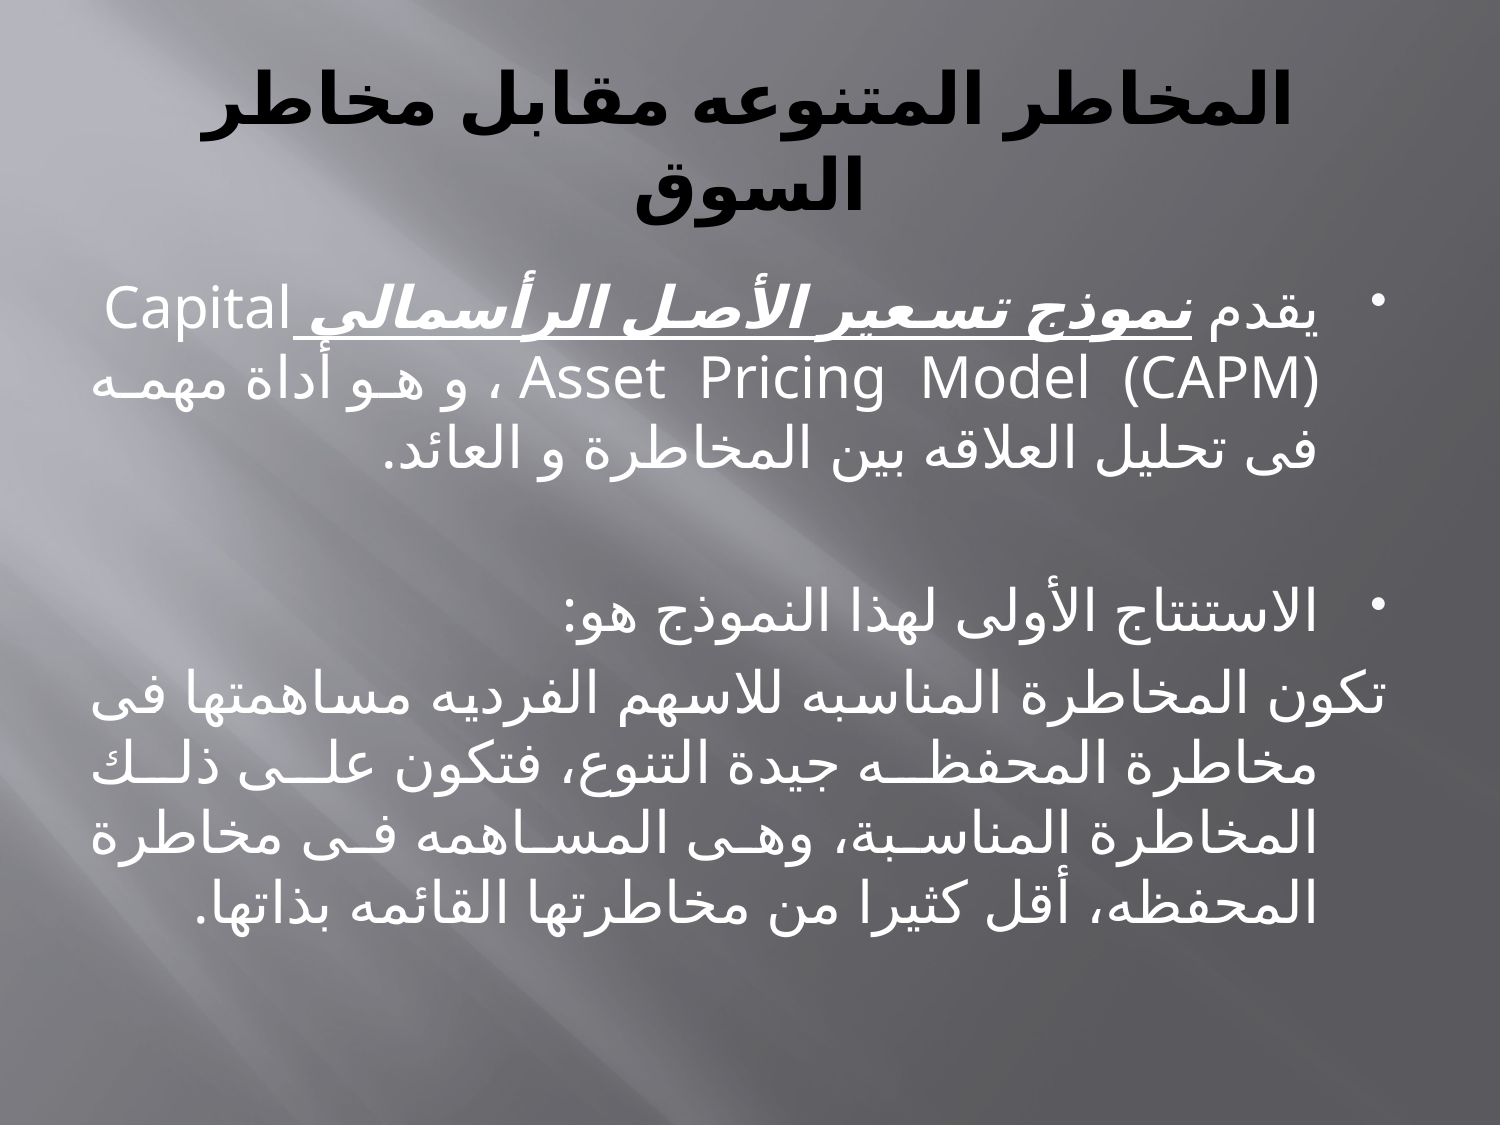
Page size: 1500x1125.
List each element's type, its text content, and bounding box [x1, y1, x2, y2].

title المخاطر المتنوعه مقابل مخاطر السوق [75, 45, 1425, 233]
list يقدم نموذج تسعير الأصل الرأسمالى Capital Asset Pricing Model (CAPM) ، و هو أداة مهمه فى تحليل العلاقه بين المخاطرة و العائد. الاستنتاج الأولى لهذا النموذج هو: تكون المخاطرة المناسبه للاسهم الفرديه مساهمتها فى مخاطرة المحفظه جيدة التنوع، فتكون على ذلك المخاطرة المناسبة، وهى المساهمه فى مخاطرة المحفظه، أقل كثيرا من مخاطرتها القائمه بذاتها. [75, 262, 1425, 1035]
